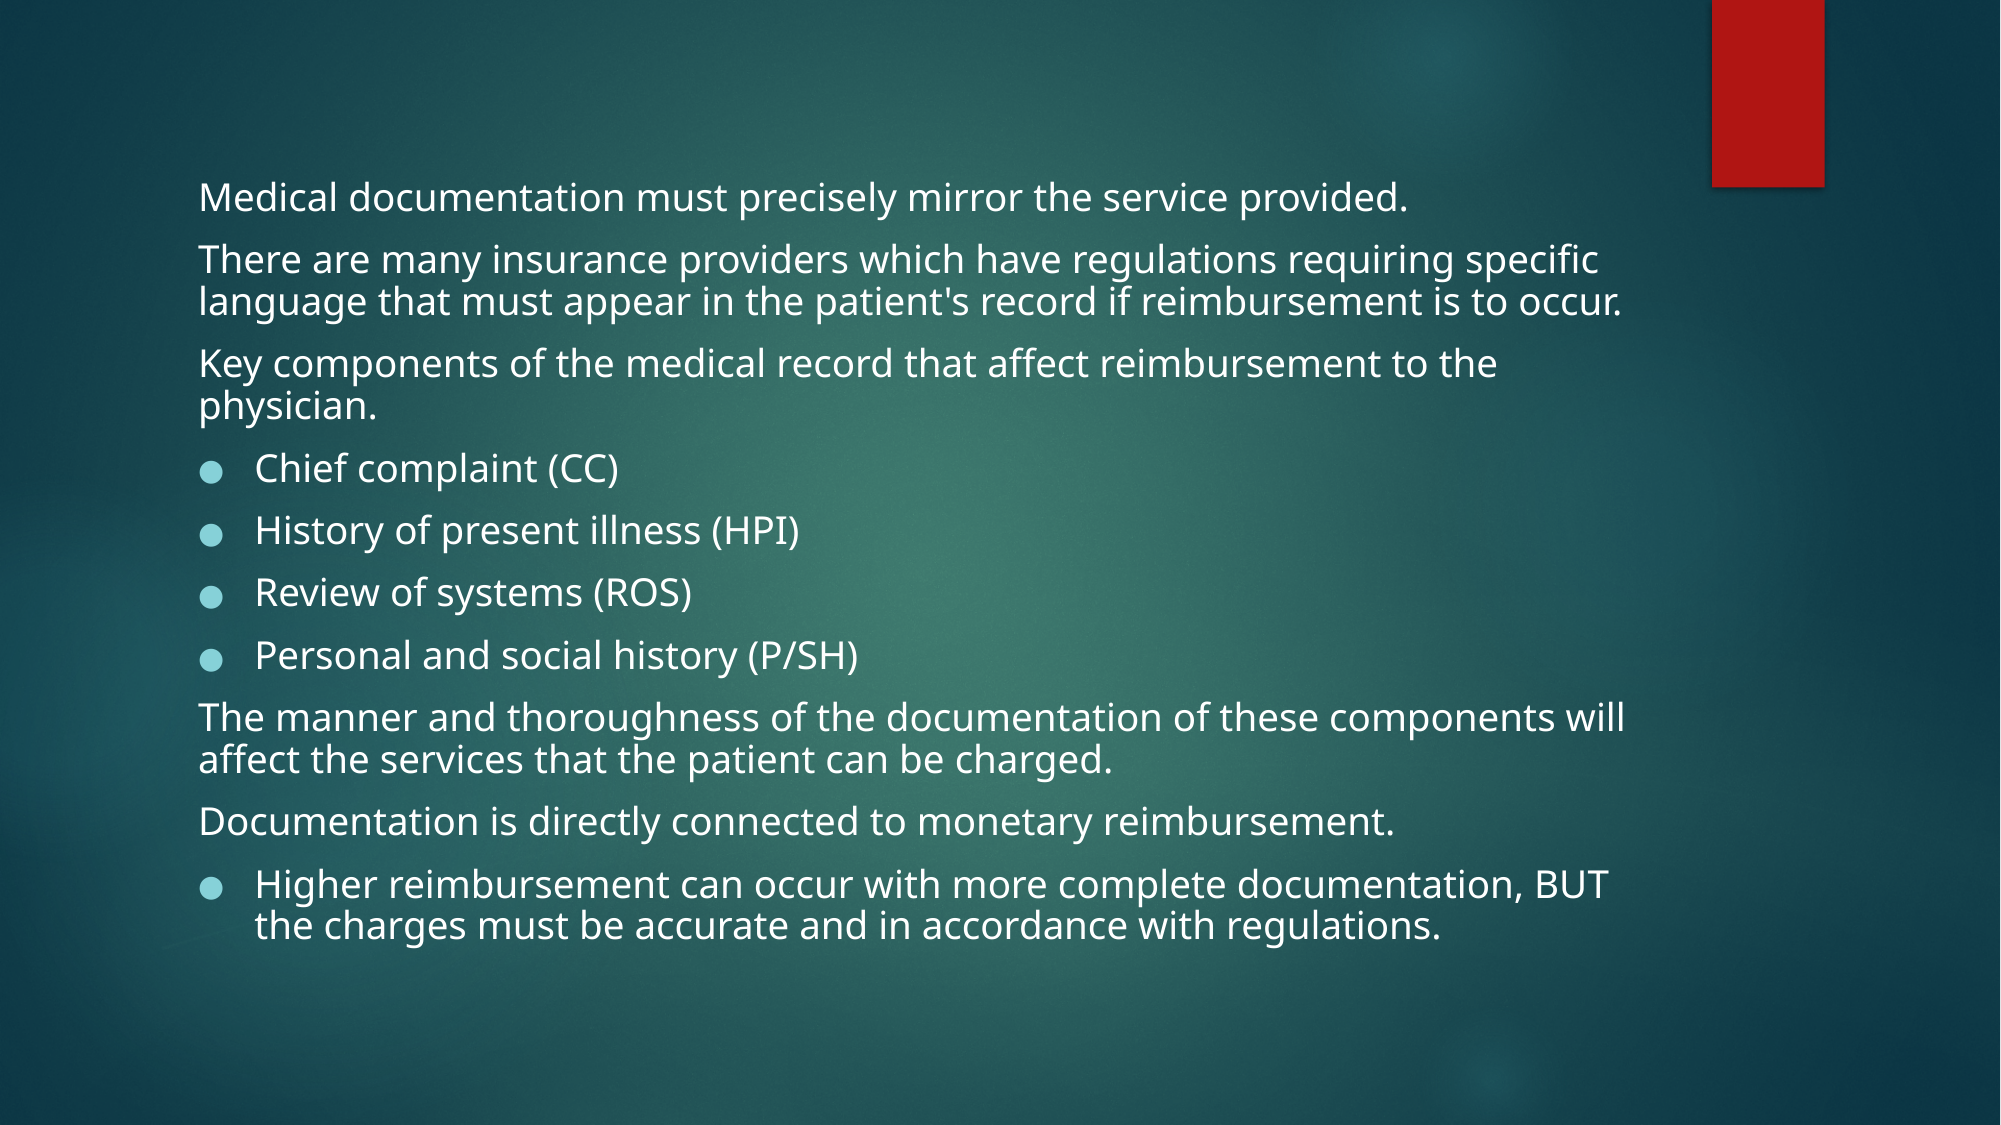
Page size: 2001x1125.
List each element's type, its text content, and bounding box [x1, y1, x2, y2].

picture [0, 0, 2001, 1125]
list Medical documentation must precisely mirror the service provided. There are many insurance providers which have regulations requiring specific language that must appear in the patient's record if reimbursement is to occur. Key components of the medical record that affect reimbursement to the physician. Chief complaint (CC) History of present illness (HPI) Review of systems (ROS) Personal and social history (P/SH) The manner and thoroughness of the documentation of these components will affect the services that the patient can be charged. Documentation is directly connected to monetary reimbursement. Higher reimbursement can occur with more complete documentation, BUT the charges must be accurate and in accordance with regulations. [183, 170, 1651, 1069]
